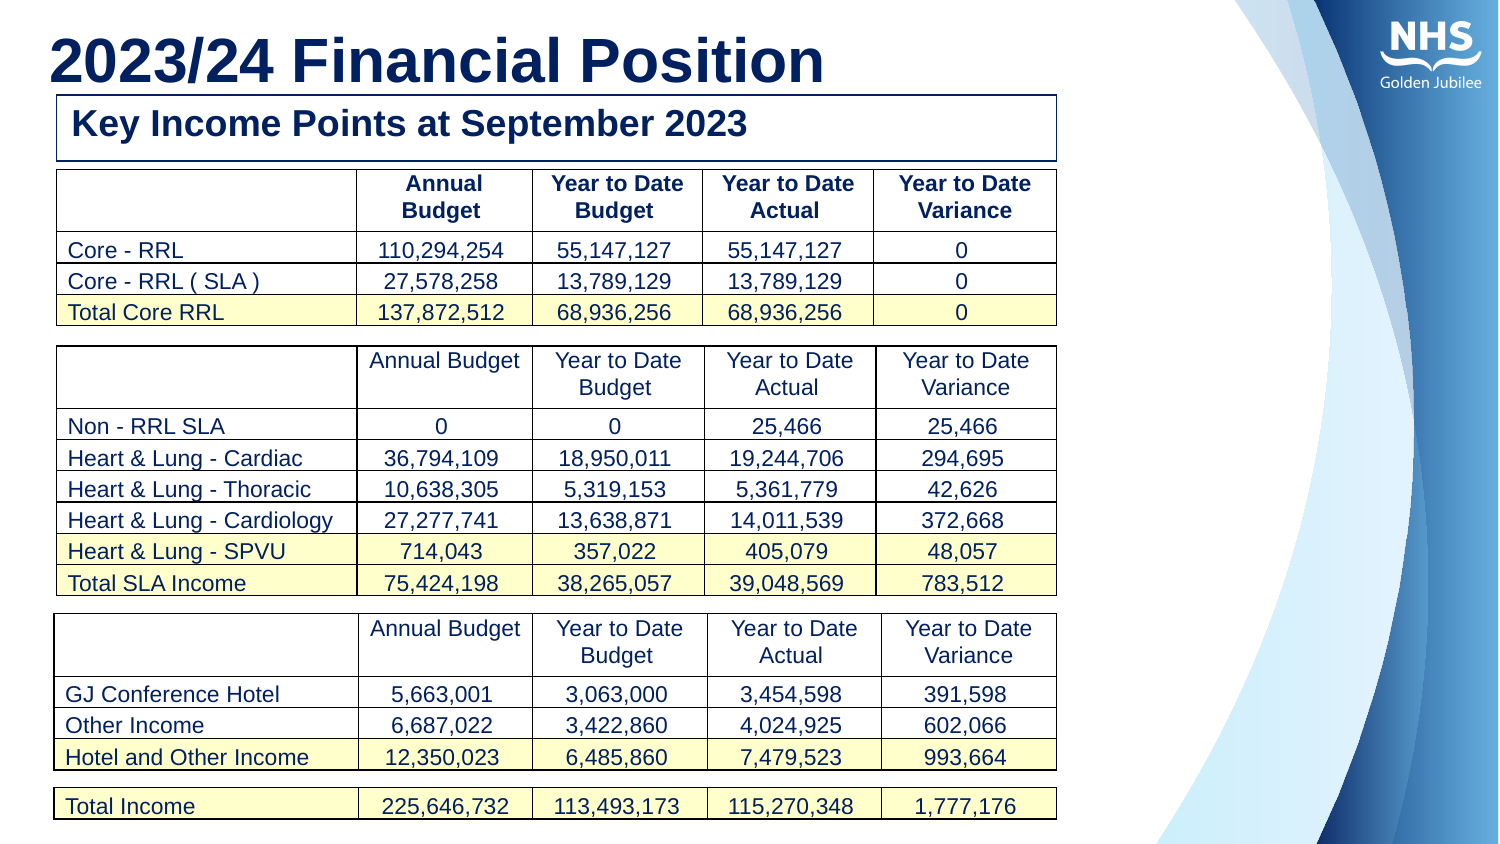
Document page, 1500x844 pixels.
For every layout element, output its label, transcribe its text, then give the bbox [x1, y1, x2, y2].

table_cell Other Income [55, 708, 358, 738]
table_cell 3,063,000 [533, 677, 707, 707]
table_header Annual Budget [358, 347, 532, 408]
table_cell Total Core RRL [57, 295, 356, 325]
table_header Year to Date Budget [533, 614, 707, 676]
table_cell Hotel and Other Income [55, 739, 358, 769]
table_header Year to Date Budget [533, 170, 702, 231]
table_header Annual Budget [357, 170, 532, 231]
table_cell 36,794,109 [358, 440, 532, 470]
table_header 225,646,732 [359, 788, 532, 818]
table_cell 783,512 [877, 565, 1056, 595]
table_cell Total SLA Income [57, 565, 356, 595]
table_cell 137,872,512 [357, 295, 532, 325]
table_cell 14,011,539 [705, 503, 875, 533]
table_header 115,270,348 [708, 788, 881, 818]
table_cell Heart & Lung - Cardiology [57, 503, 356, 533]
table_header Year to Date Actual [705, 347, 875, 408]
table_cell 38,265,057 [533, 565, 704, 595]
table_cell 714,043 [358, 534, 532, 564]
table_cell Heart & Lung - Thoracic [57, 471, 356, 501]
table_cell 42,626 [877, 471, 1056, 501]
table_header Year to Date Variance [882, 614, 1056, 676]
table_cell 48,057 [877, 534, 1056, 564]
table_header [55, 614, 358, 676]
table_header 1,777,176 [882, 788, 1056, 818]
table_cell 0 [874, 264, 1056, 294]
table_header Year to Date Actual [703, 170, 873, 231]
table_header [57, 170, 356, 231]
table_cell 110,294,254 [357, 232, 532, 262]
table_cell 75,424,198 [358, 565, 532, 595]
table_cell 0 [874, 232, 1056, 262]
table_header Year to Date Budget [533, 347, 704, 408]
table_cell Core - RRL [57, 232, 356, 262]
table_cell 3,454,598 [708, 677, 881, 707]
table_header 113,493,173 [533, 788, 707, 818]
table_header [57, 347, 356, 408]
table_cell 68,936,256 [533, 295, 702, 325]
table_cell 10,638,305 [358, 471, 532, 501]
table_cell 0 [533, 409, 704, 439]
table_cell 25,466 [877, 409, 1056, 439]
table_cell 357,022 [533, 534, 704, 564]
table_cell 13,789,129 [703, 264, 873, 294]
table_cell 0 [874, 295, 1056, 325]
table_header Year to Date Variance [874, 170, 1056, 231]
table_cell Non - RRL SLA [57, 409, 356, 439]
table_cell Core - RRL ( SLA ) [57, 264, 356, 294]
table_cell 391,598 [882, 677, 1056, 707]
table_cell 405,079 [705, 534, 875, 564]
table_cell 993,664 [882, 739, 1056, 769]
table_cell 6,485,860 [533, 739, 707, 769]
table_cell 5,319,153 [533, 471, 704, 501]
picture [1380, 21, 1482, 92]
table_cell 6,687,022 [359, 708, 532, 738]
table_cell 13,638,871 [533, 503, 704, 533]
table_cell 5,361,779 [705, 471, 875, 501]
table_cell GJ Conference Hotel [55, 677, 358, 707]
table_cell 602,066 [882, 708, 1056, 738]
table_cell 3,422,860 [533, 708, 707, 738]
table_cell 12,350,023 [359, 739, 532, 769]
table_header Total Income [55, 788, 358, 818]
table_header Key Income Points at September 2023 [57, 96, 1056, 160]
title 2023/24 Financial Position [49, 23, 1064, 95]
table_cell 39,048,569 [705, 565, 875, 595]
table_cell 5,663,001 [359, 677, 532, 707]
table_cell 68,936,256 [703, 295, 873, 325]
table_cell 294,695 [877, 440, 1056, 470]
table_header Year to Date Actual [708, 614, 881, 676]
table_cell 13,789,129 [533, 264, 702, 294]
table_header Annual Budget [359, 614, 532, 676]
table_cell 4,024,925 [708, 708, 881, 738]
table_cell 27,277,741 [358, 503, 532, 533]
table_cell Heart & Lung - SPVU [57, 534, 356, 564]
table_cell 0 [358, 409, 532, 439]
table_cell 19,244,706 [705, 440, 875, 470]
table_header Year to Date Variance [877, 347, 1056, 408]
table_cell 55,147,127 [533, 232, 702, 262]
table_cell 27,578,258 [357, 264, 532, 294]
table_cell 18,950,011 [533, 440, 704, 470]
table_cell 55,147,127 [703, 232, 873, 262]
table_cell 25,466 [705, 409, 875, 439]
table_cell 372,668 [877, 503, 1056, 533]
table_cell Heart & Lung - Cardiac [57, 440, 356, 470]
table_cell 7,479,523 [708, 739, 881, 769]
